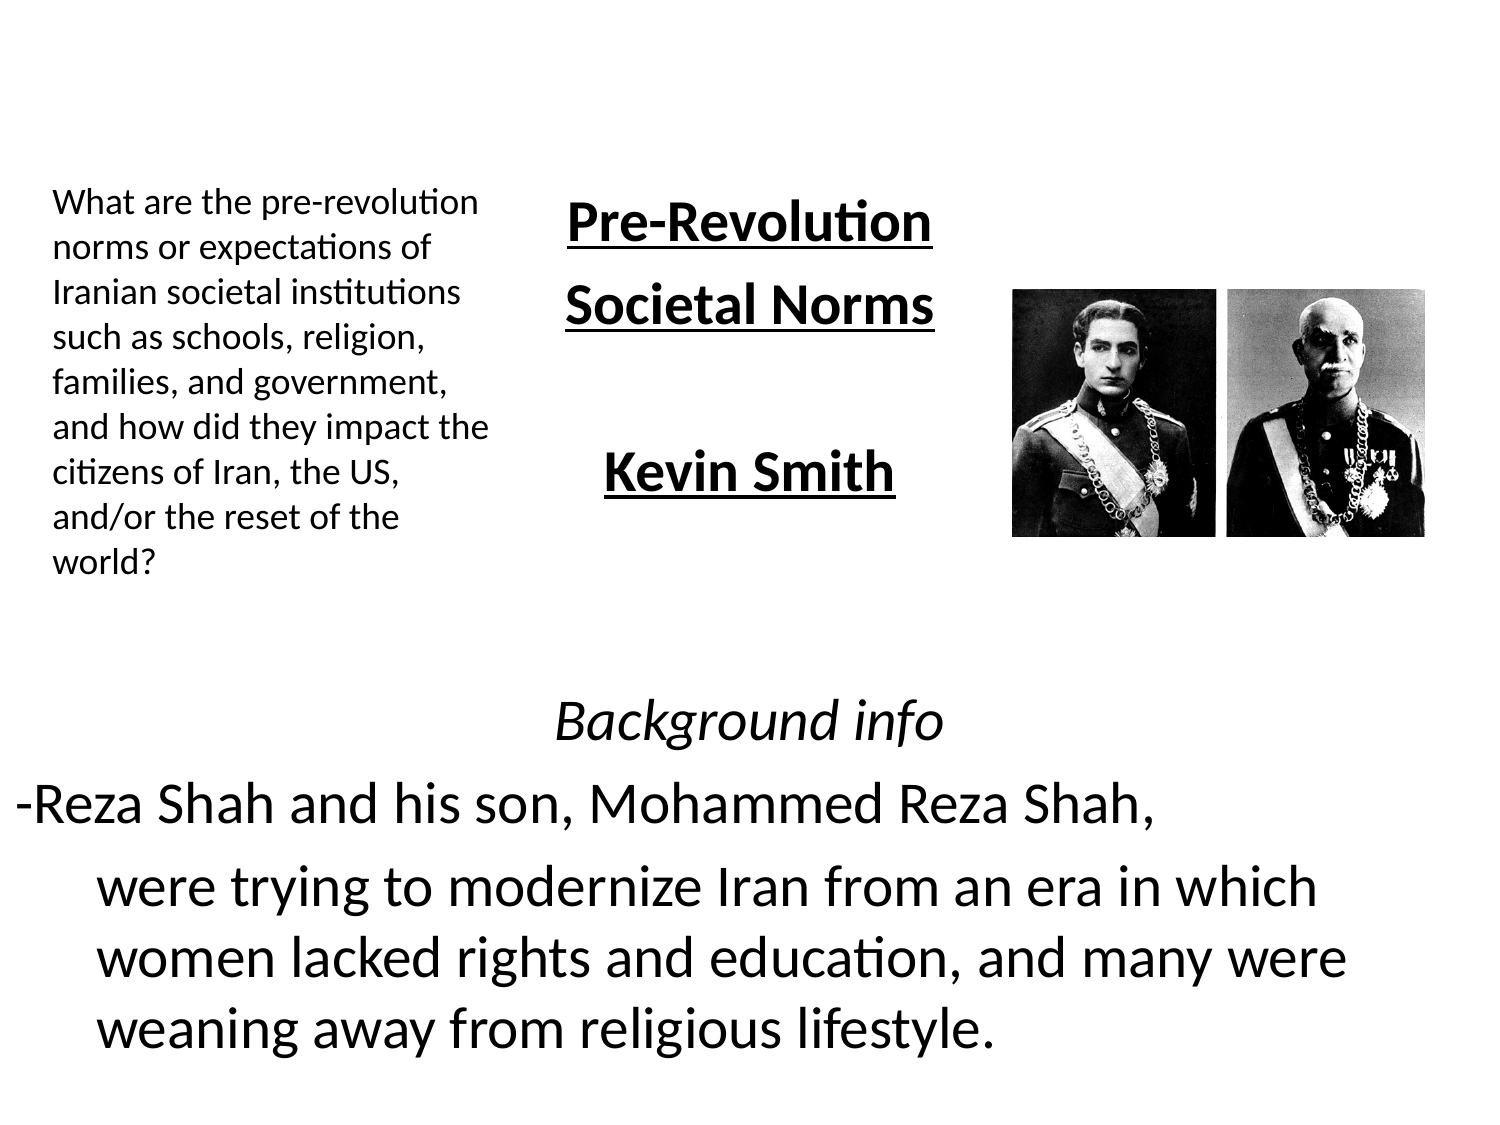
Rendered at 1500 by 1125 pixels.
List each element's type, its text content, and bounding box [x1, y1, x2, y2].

text_box What are the pre-revolution norms or expectations of Iranian societal institutions such as schools, religion, families, and government, and how did they impact the citizens of Iran, the US, and/or the reset of the world? [37, 124, 513, 590]
list Pre-Revolution Societal Norms Kevin Smith Background info -Reza Shah and his son, Mohammed Reza Shah, were trying to modernize Iran from an era in which women lacked rights and education, and many were weaning away from religious lifestyle. [0, 174, 1500, 1075]
picture [1012, 288, 1426, 537]
